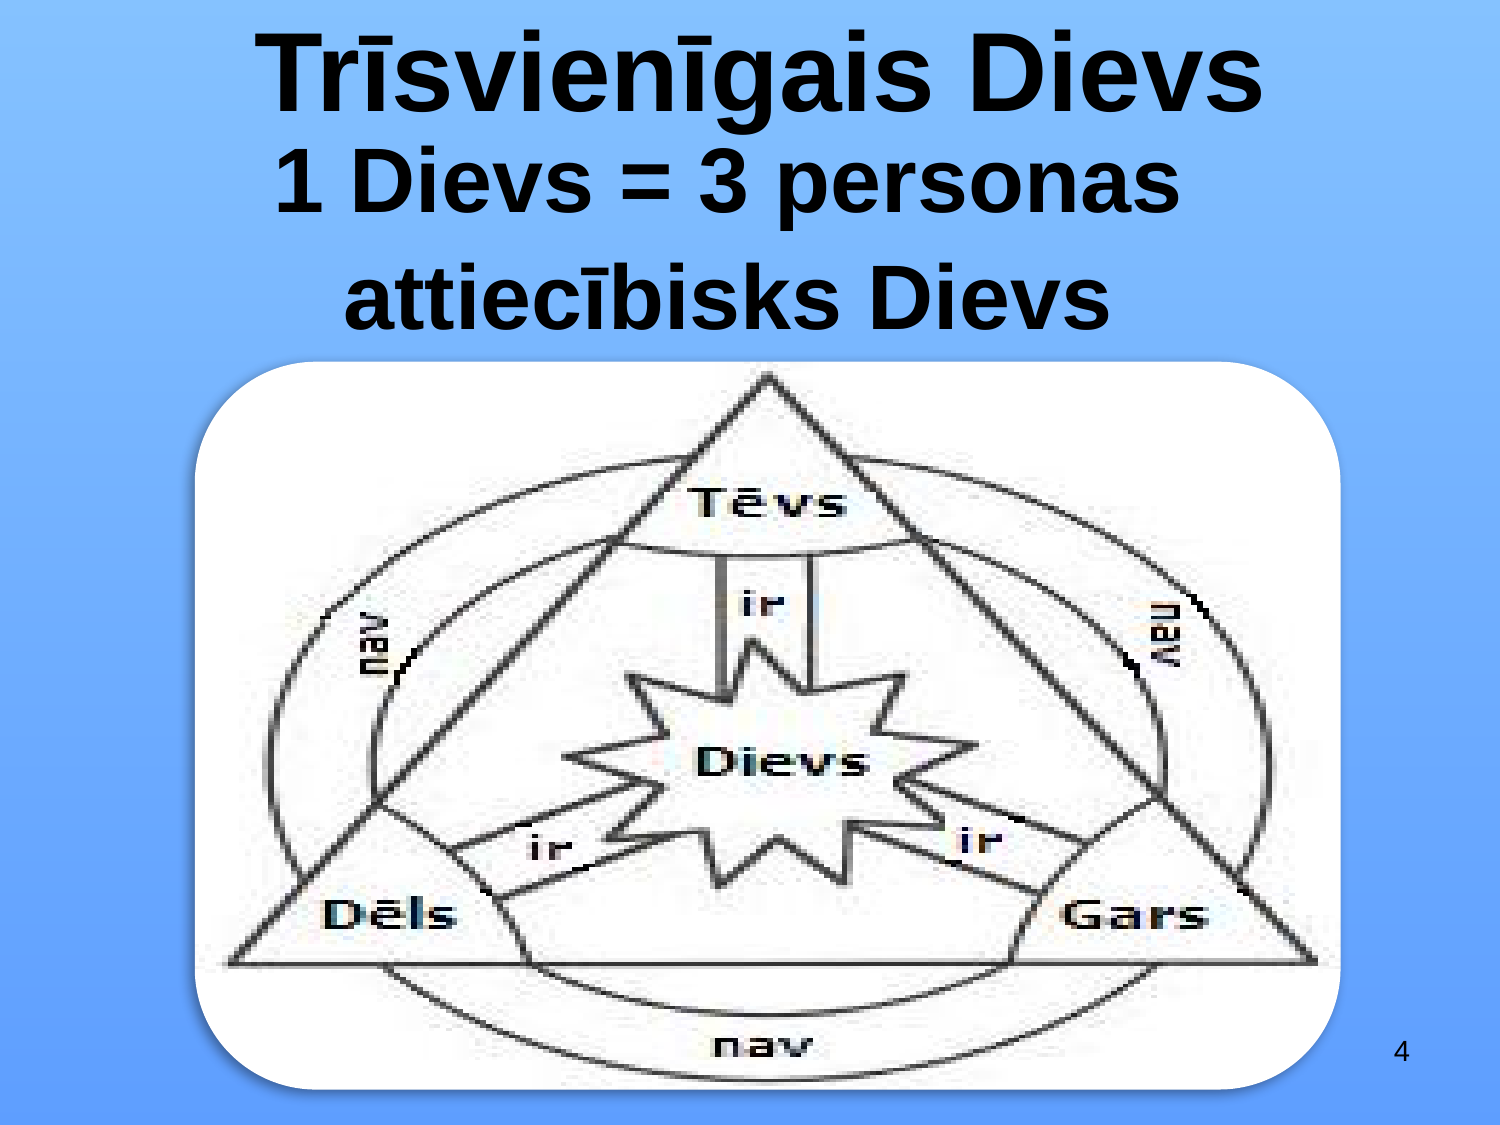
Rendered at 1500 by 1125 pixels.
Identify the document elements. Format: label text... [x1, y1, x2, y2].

slide_number 4 [1224, 1024, 1426, 1103]
title Trīsvienīgais Dievs [46, 0, 1500, 134]
list 1 Dievs = 3 personas attiecībisks Dievs [218, 125, 1239, 223]
picture [194, 361, 1341, 1090]
